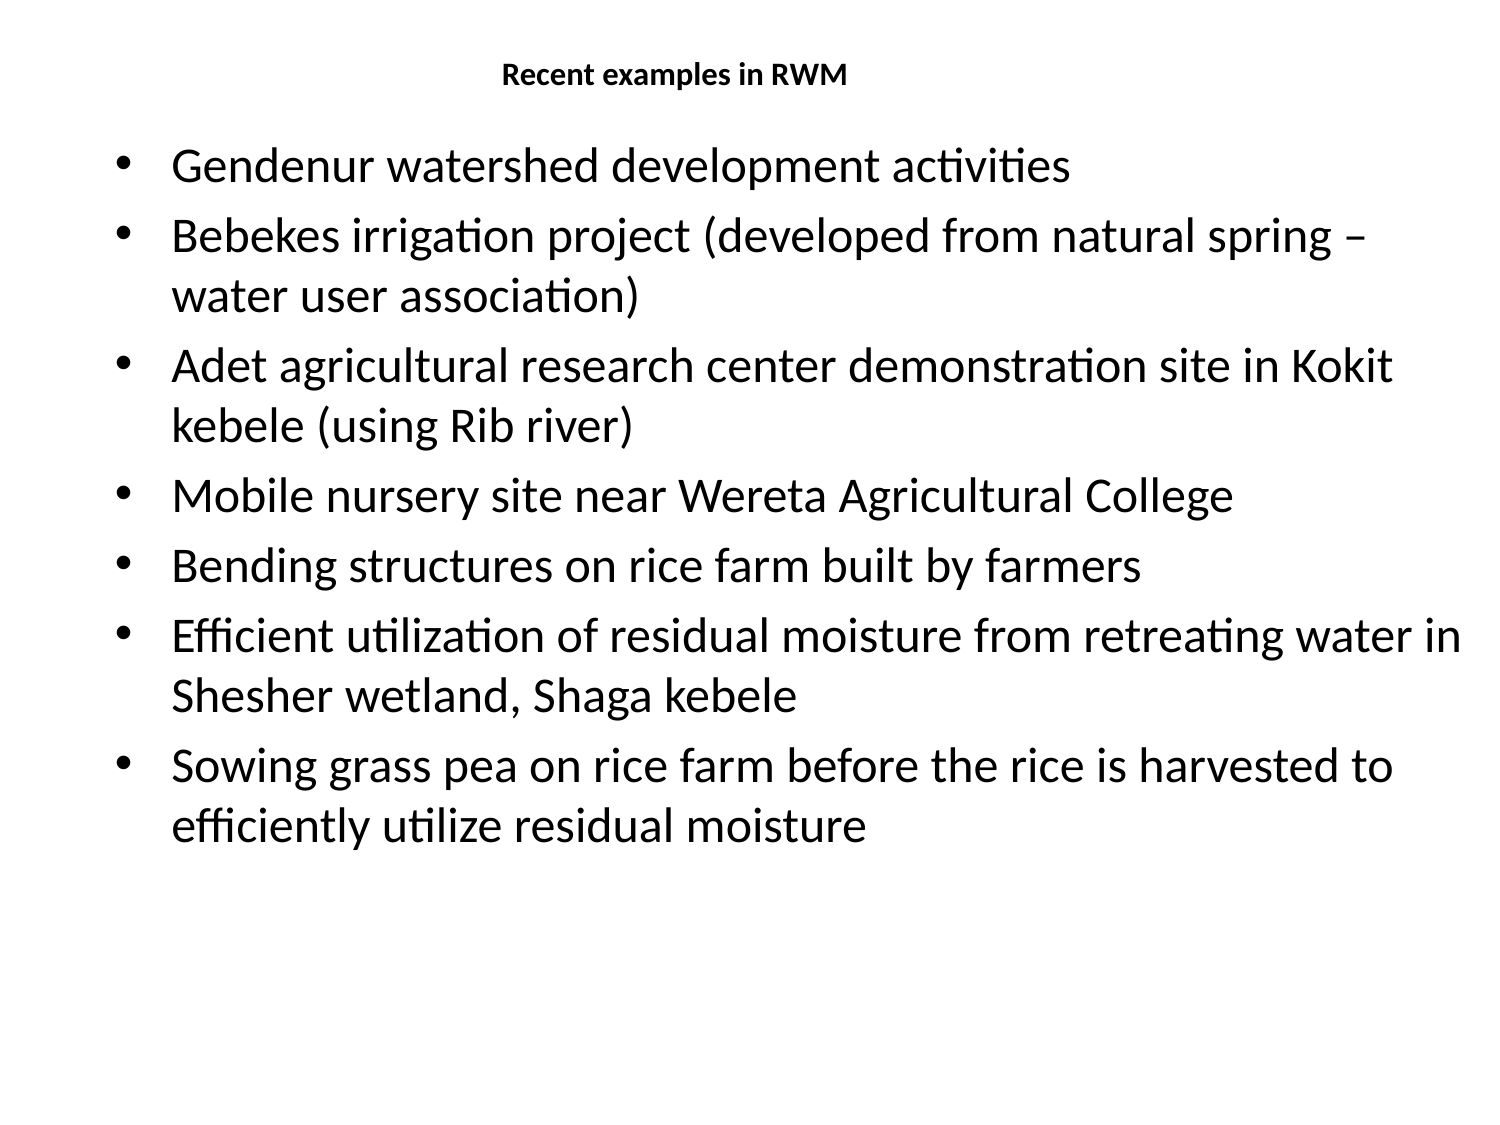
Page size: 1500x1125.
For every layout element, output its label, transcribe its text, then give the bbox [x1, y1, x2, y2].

list Gendenur watershed development activities Bebekes irrigation project (developed from natural spring – water user association) Adet agricultural research center demonstration site in Kokit kebele (using Rib river) Mobile nursery site near Wereta Agricultural College Bending structures on rice farm built by farmers Efficient utilization of residual moisture from retreating water in Shesher wetland, Shaga kebele Sowing grass pea on rice farm before the rice is harvested to efficiently utilize residual moisture [99, 124, 1500, 1006]
title Recent examples in RWM [0, 44, 1351, 101]
